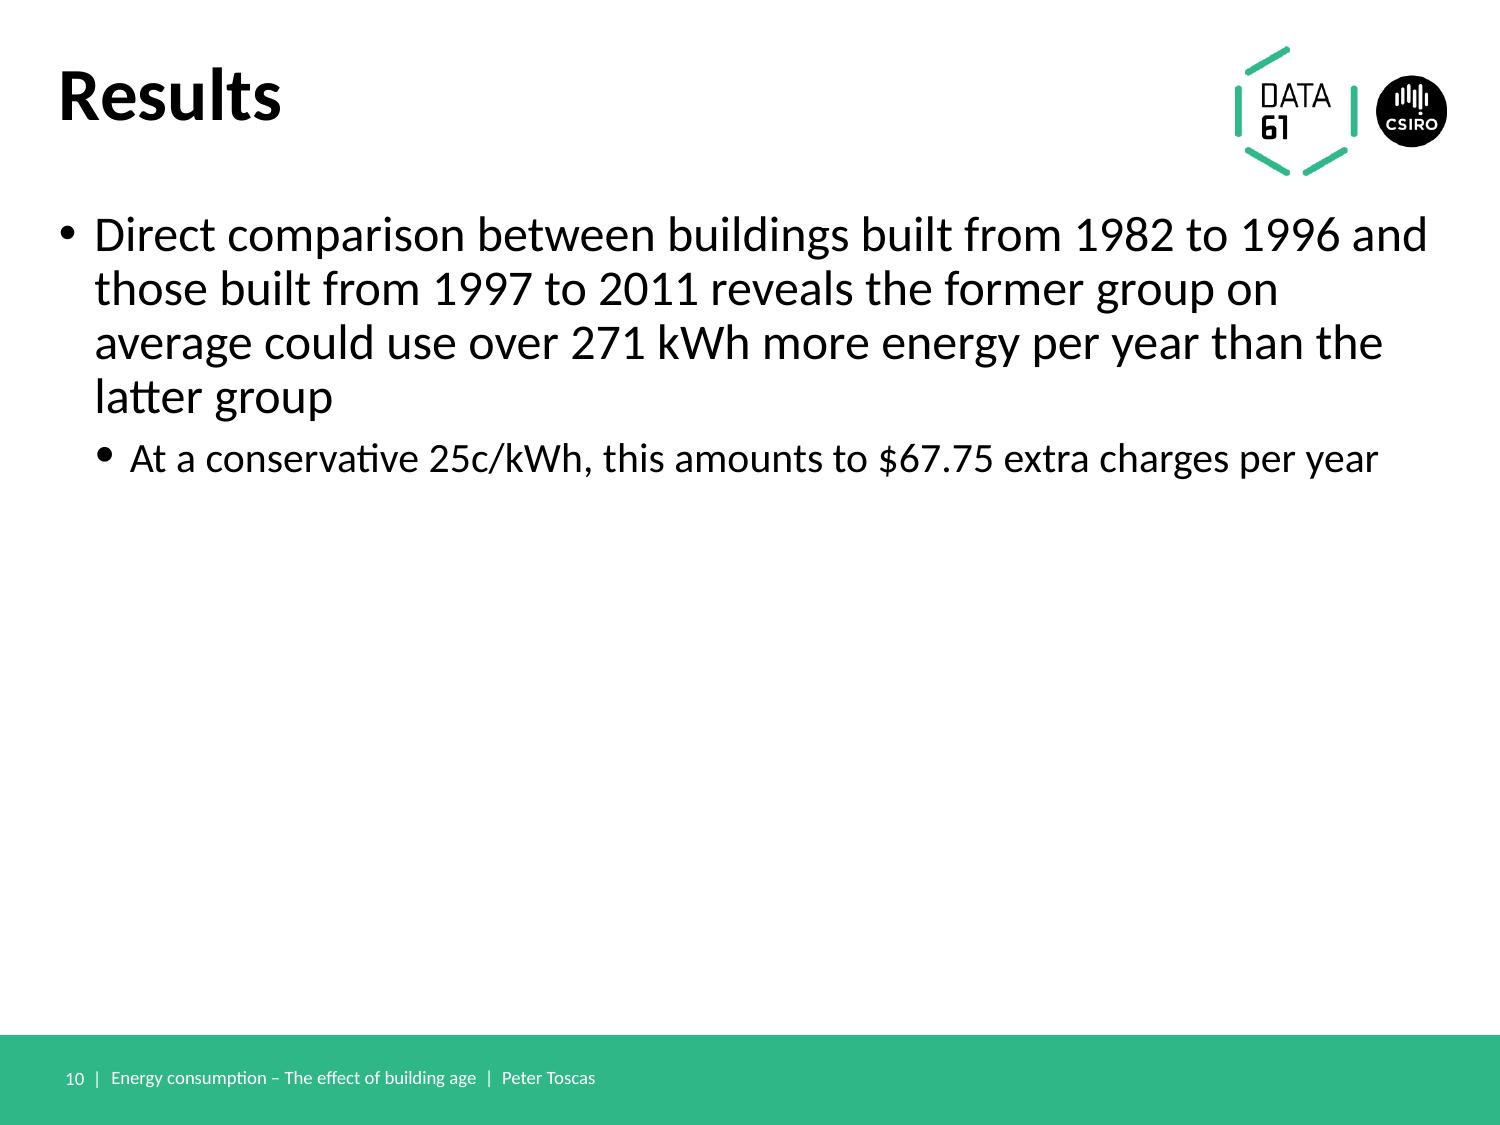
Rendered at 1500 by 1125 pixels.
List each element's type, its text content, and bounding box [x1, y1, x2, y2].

picture [1235, 46, 1447, 176]
title Results [58, 45, 1211, 185]
footer Energy consumption – The effect of building age | Peter Toscas [111, 1067, 1110, 1088]
slide_number 10 | [54, 1067, 102, 1088]
list Direct comparison between buildings built from 1982 to 1996 and those built from 1997 to 2011 reveals the former group on average could use over 271 kWh more energy per year than the latter group At a conservative 25c/kWh, this amounts to $67.75 extra charges per year [58, 208, 1447, 959]
